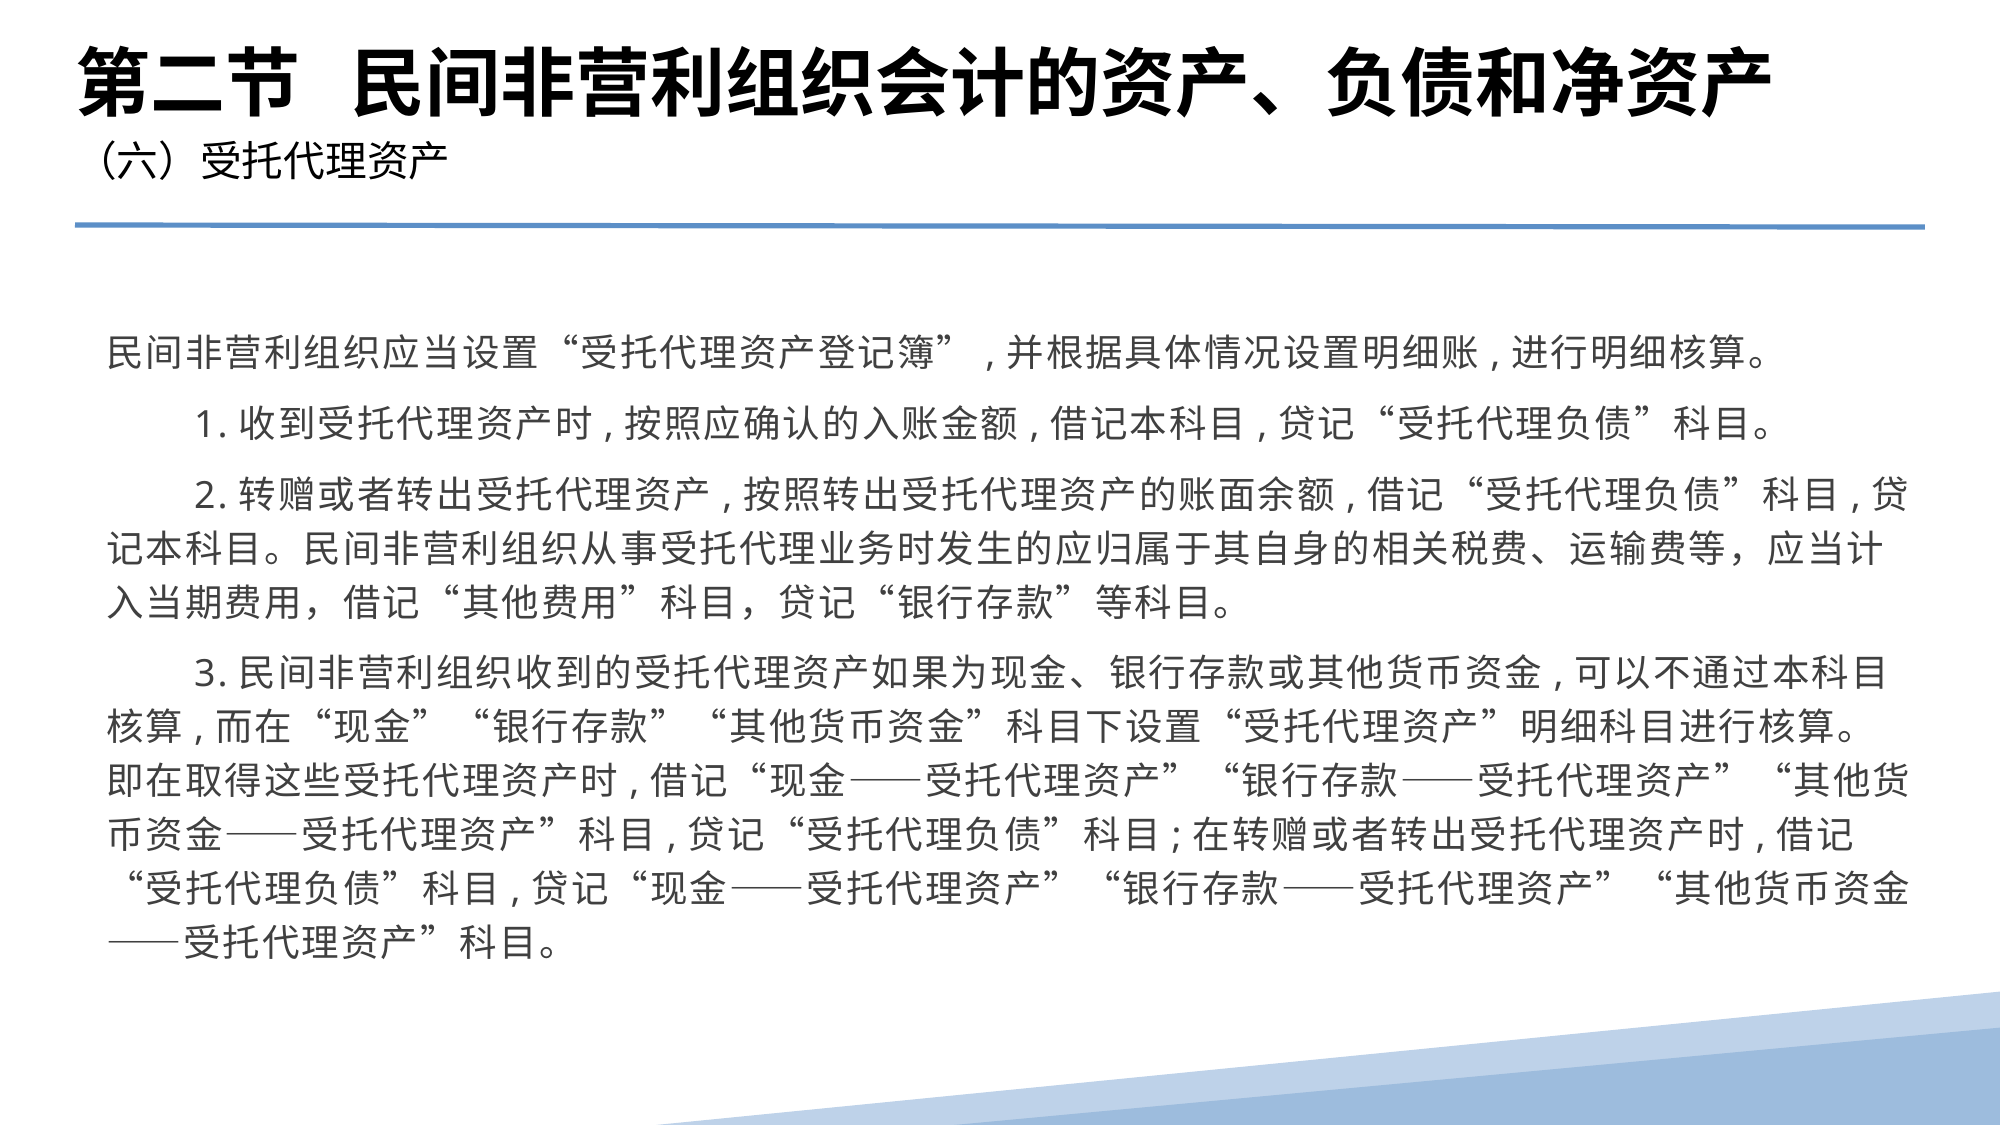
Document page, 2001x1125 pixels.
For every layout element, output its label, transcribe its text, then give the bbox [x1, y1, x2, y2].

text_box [656, 991, 2000, 1125]
text_box （六）受托代理资产 [75, 124, 1925, 200]
text_box 民间非营利组织应当设置“受托代理资产登记簿”,并根据具体情况设置明细账,进行明细核算。 1.收到受托代理资产时,按照应确认的入账金额,借记本科目,贷记“受托代理负债”科目。 2.转赠或者转出受托代理资产,按照转出受托代理资产的账面余额,借记“受托代理负债”科目,贷记本科目。民间非营利组织从事受托代理业务时发生的应归属于其自身的相关税费、运输费等，应当计入当期费用，借记“其他费用”科目，贷记“银行存款”等科目。 3.民间非营利组织收到的受托代理资产如果为现金、银行存款或其他货币资金,可以不通过本科目核算,而在“现金”“银行存款”“其他货币资金”科目下设置“受托代理资产”明细科目进行核算。即在取得这些受托代理资产时,借记“现金——受托代理资产”“银行存款——受托代理资产”“其他货币资金——受托代理资产”科目,贷记“受托代理负债”科目;在转赠或者转出受托代理资产时,借记“受托代理负债”科目,贷记“现金——受托代理资产”“银行存款——受托代理资产”“其他货币资金——受托代理资产”科目。 [95, 262, 1925, 1022]
text_box 第二节 民间非营利组织会计的资产、负债和净资产 [75, 24, 1925, 124]
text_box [74, 224, 1925, 228]
